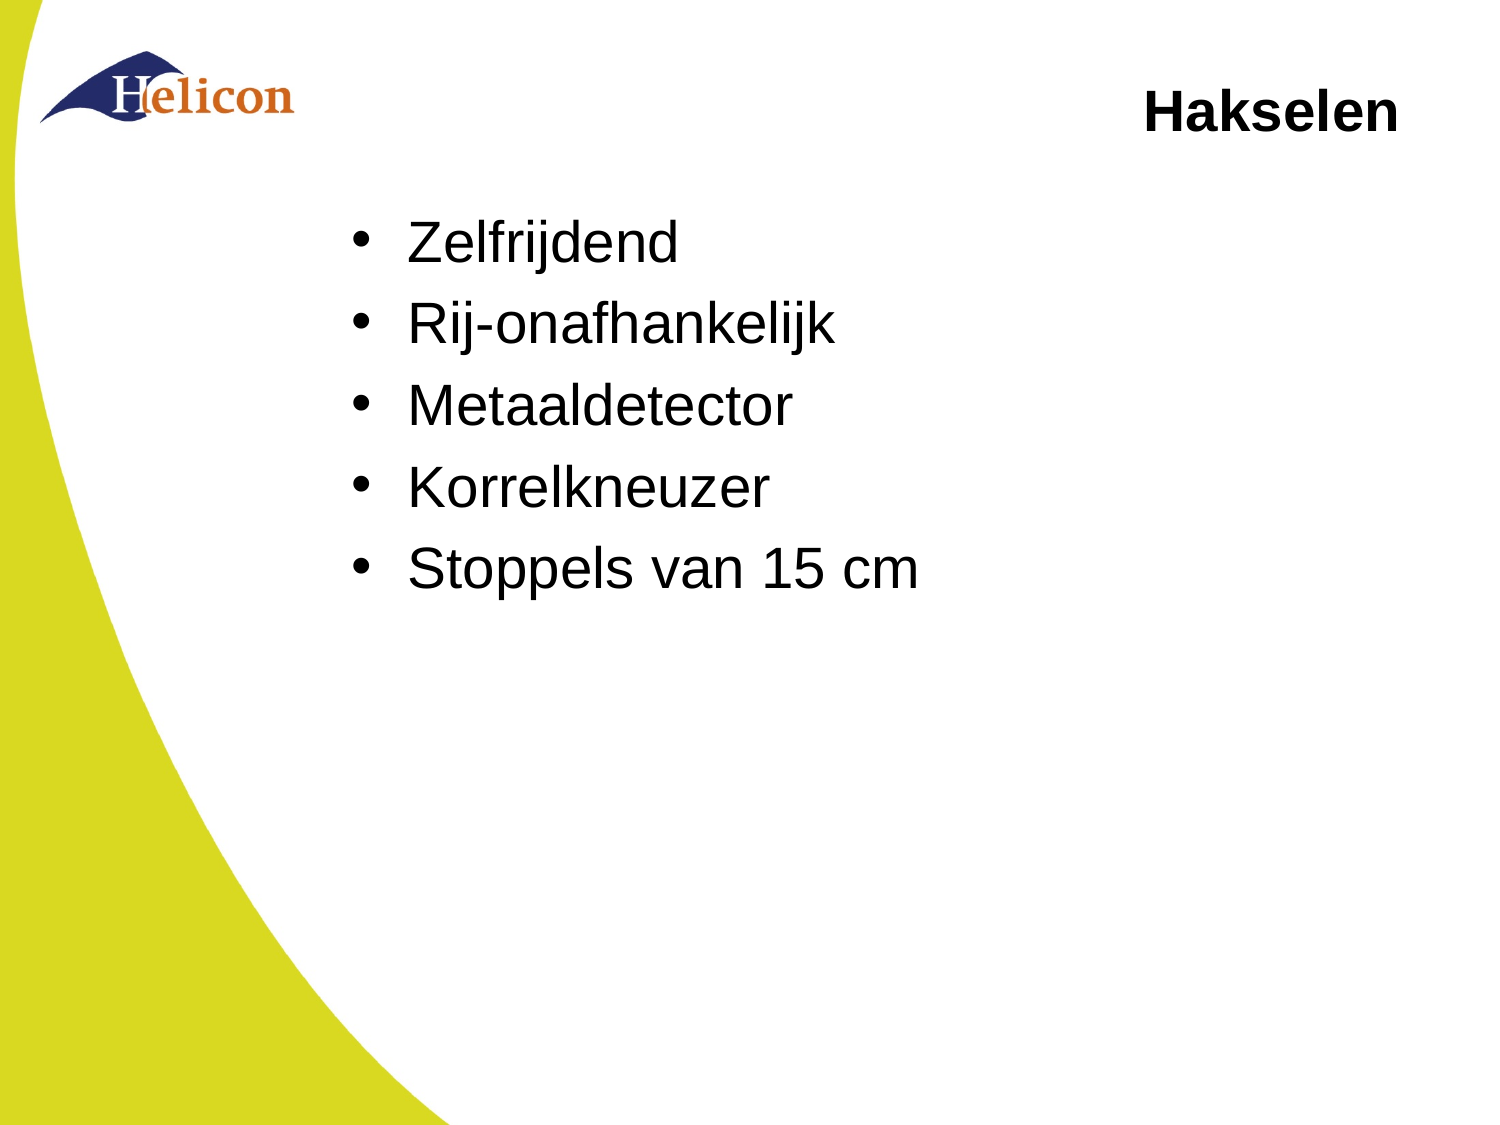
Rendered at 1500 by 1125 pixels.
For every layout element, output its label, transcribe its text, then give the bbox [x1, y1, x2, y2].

picture [0, 0, 1500, 1125]
title Hakselen [324, 54, 1415, 161]
list Zelfrijdend Rij-onafhankelijk Metaaldetector Korrelkneuzer Stoppels van 15 cm [336, 196, 1425, 1005]
